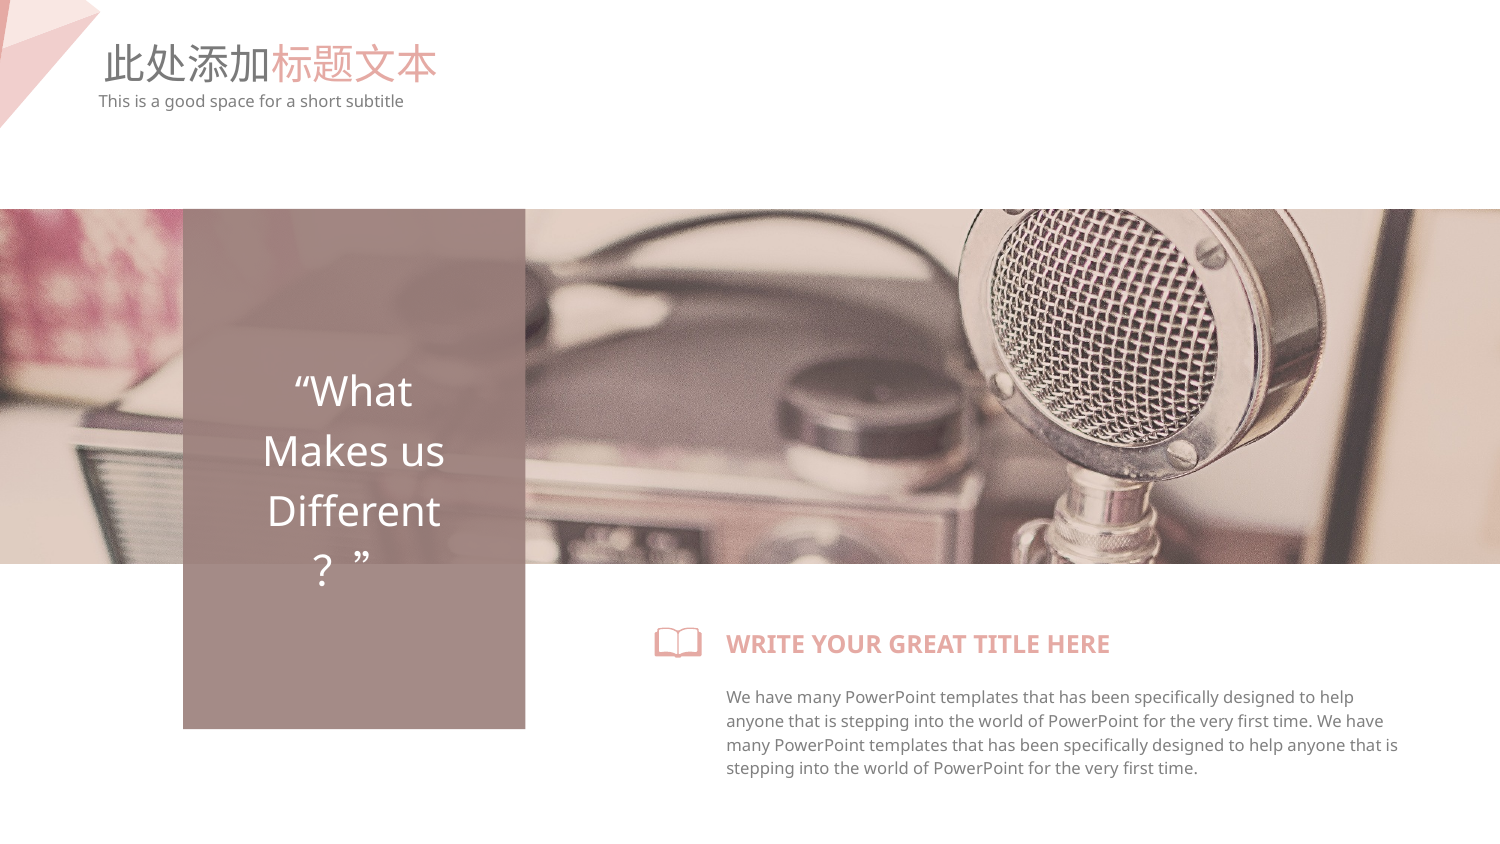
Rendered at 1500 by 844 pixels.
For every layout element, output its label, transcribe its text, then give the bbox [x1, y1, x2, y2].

text_box “What Makes us Different ？” [182, 347, 526, 603]
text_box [0, 0, 101, 131]
text_box 此处添加标题文本 [104, 30, 454, 95]
text_box [654, 627, 702, 658]
text_box WRITE YOUR GREAT TITLE HERE We have many PowerPoint templates that has been specifically designed to help anyone that is stepping into the world of PowerPoint for the very first time. We have many PowerPoint templates that has been specifically designed to help anyone that is stepping into the world of PowerPoint for the very first time. [726, 622, 1400, 779]
text_box [183, 603, 526, 730]
text_box This is a good space for a short subtitle [104, 83, 420, 119]
text_box [0, 209, 183, 564]
text_box [526, 209, 1500, 564]
text_box [183, 208, 526, 347]
